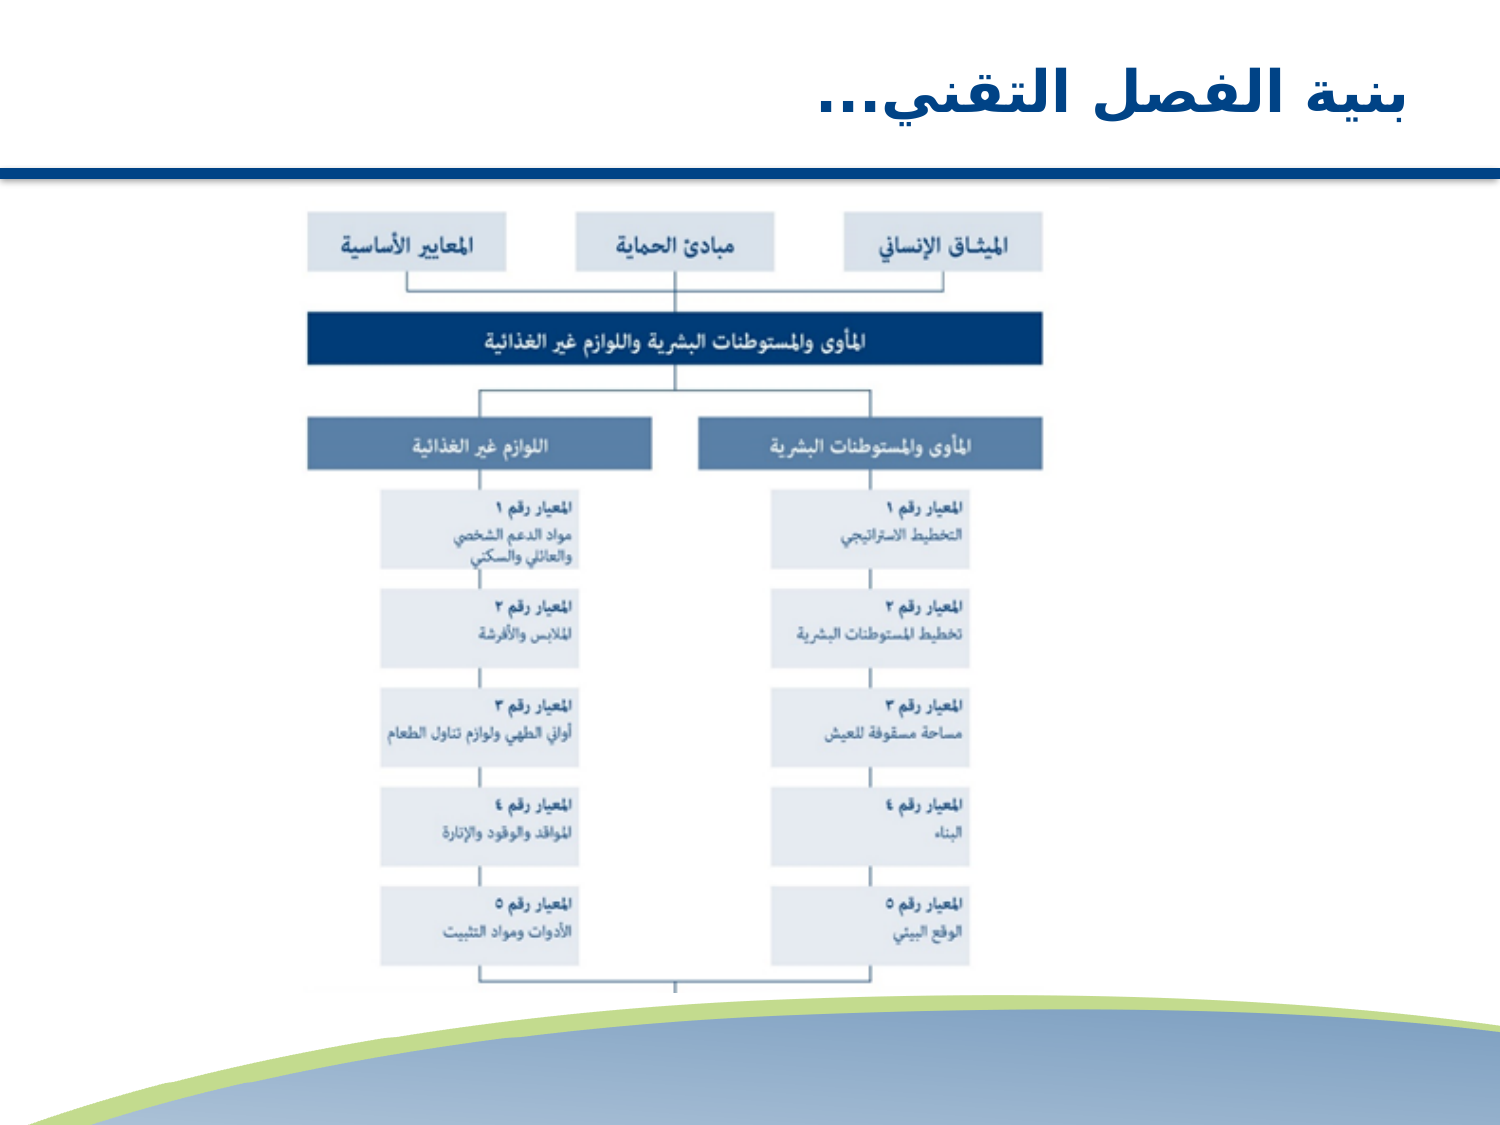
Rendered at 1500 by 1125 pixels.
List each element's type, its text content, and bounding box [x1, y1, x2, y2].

title بنية الفصل التقني... [75, 0, 1425, 178]
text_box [288, 187, 1110, 994]
picture [0, 993, 1500, 1125]
